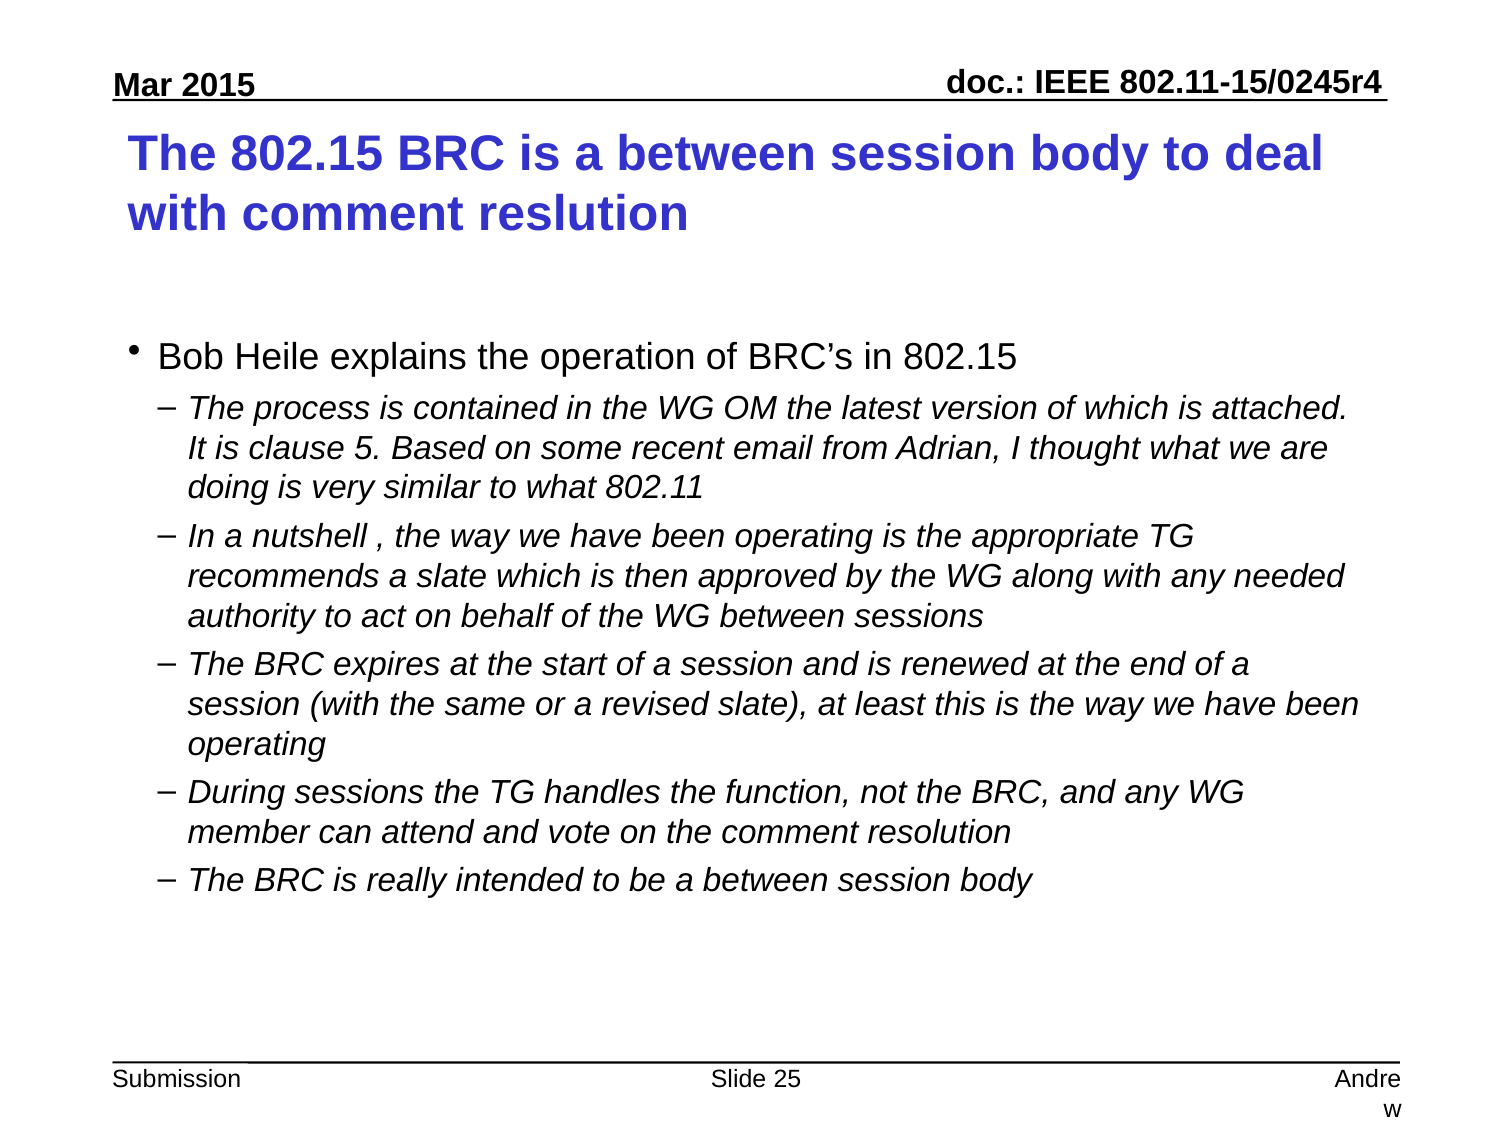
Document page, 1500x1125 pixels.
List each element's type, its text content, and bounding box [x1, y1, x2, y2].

slide_number Slide 25 [709, 1061, 803, 1093]
list Bob Heile explains the operation of BRC’s in 802.15 The process is contained in the WG OM the latest version of which is attached. It is clause 5. Based on some recent email from Adrian, I thought what we are doing is very similar to what 802.11 In a nutshell , the way we have been operating is the appropriate TG recommends a slate which is then approved by the WG along with any needed authority to act on behalf of the WG between sessions The BRC expires at the start of a session and is renewed at the end of a session (with the same or a revised slate), at least this is the way we have been operating During sessions the TG handles the function, not the BRC, and any WG member can attend and vote on the comment resolution The BRC is really intended to be a between session body [112, 324, 1388, 1000]
title The 802.15 BRC is a between session body to deal with comment reslution [112, 112, 1388, 288]
footer Andrew Myles, Cisco [1320, 1061, 1402, 1093]
